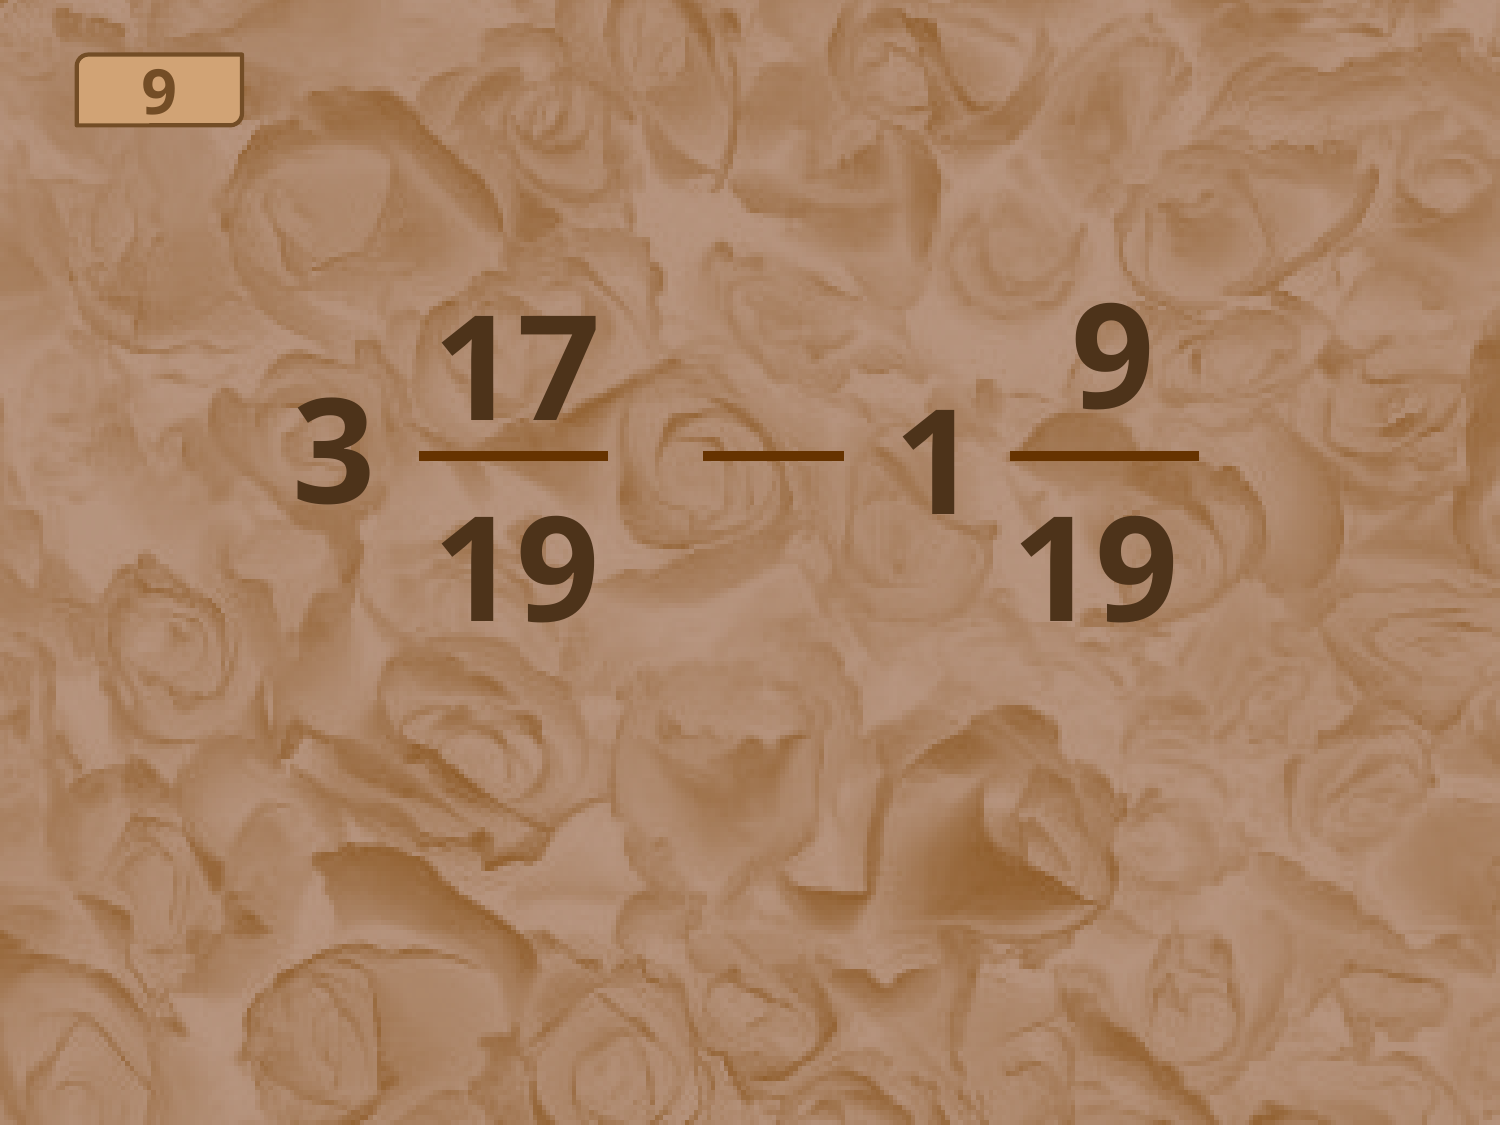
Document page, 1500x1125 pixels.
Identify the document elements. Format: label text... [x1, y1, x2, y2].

text_box 1 [879, 361, 998, 552]
text_box 3 [277, 349, 396, 540]
text_box 9 [74, 52, 245, 128]
text_box 19 [418, 467, 615, 658]
text_box 9 [1056, 255, 1170, 445]
text_box 17 [419, 267, 620, 457]
text_box 19 [997, 467, 1194, 658]
